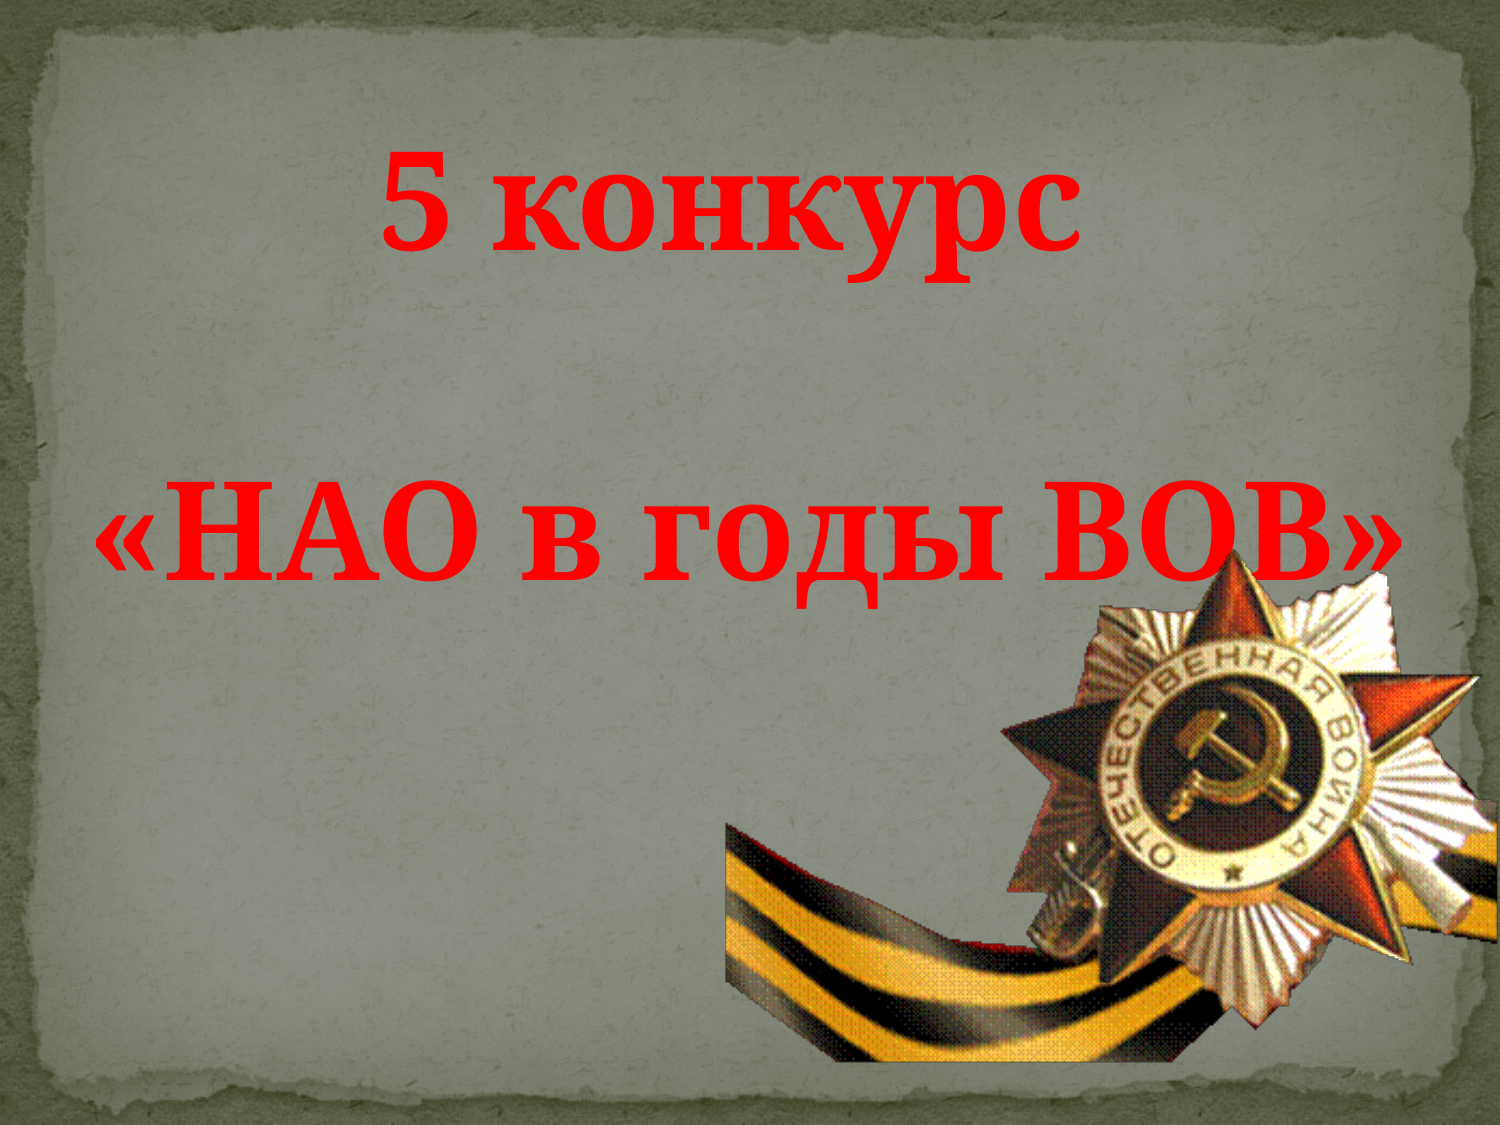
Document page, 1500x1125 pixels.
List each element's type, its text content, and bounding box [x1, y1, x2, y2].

text_box 5 конкурс «НАО в годы ВОВ» [0, 105, 1500, 616]
picture [724, 421, 1500, 1067]
